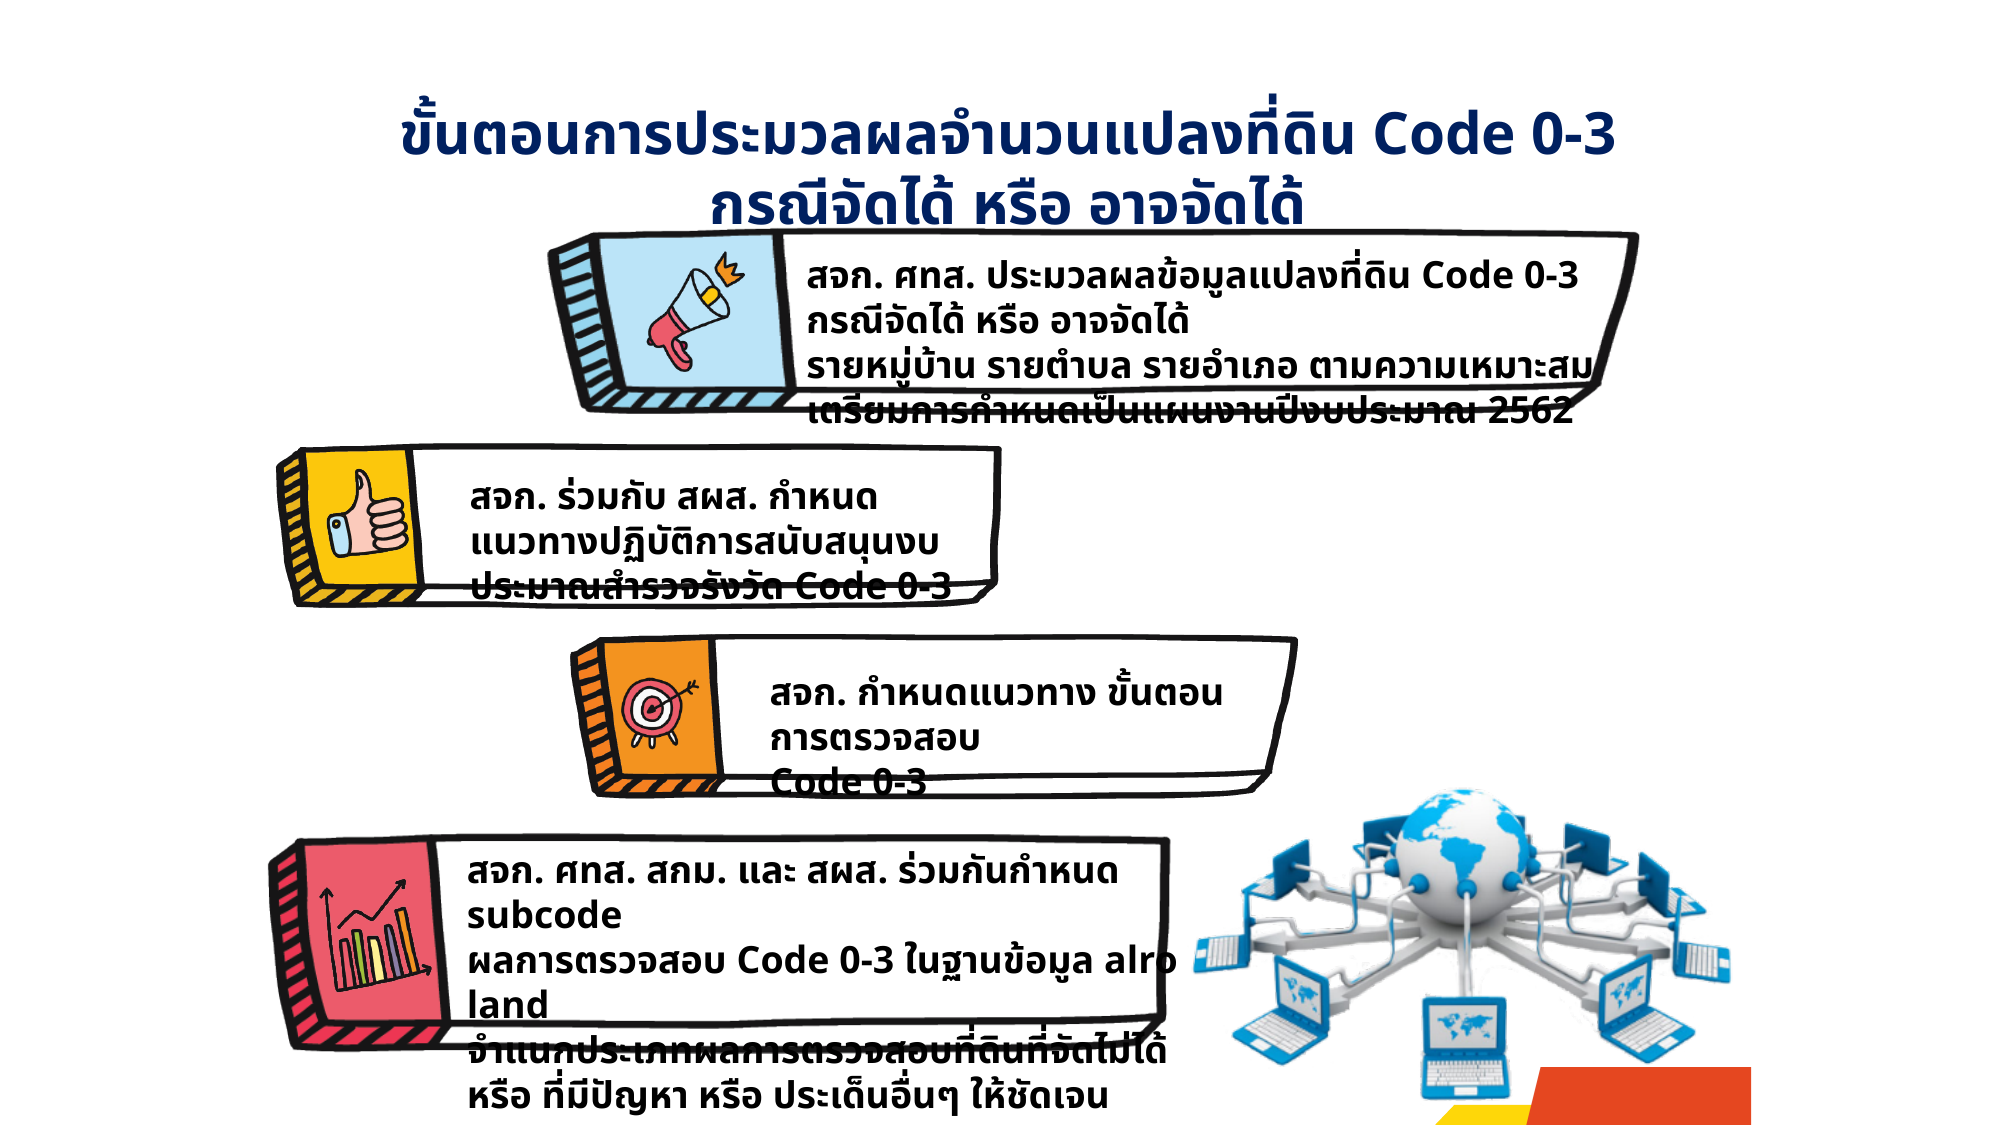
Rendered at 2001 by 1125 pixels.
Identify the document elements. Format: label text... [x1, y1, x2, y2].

picture [249, 430, 1403, 619]
picture [1426, 1058, 1502, 1086]
picture [145, 621, 1758, 1109]
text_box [1430, 1066, 1752, 1125]
text_box สจก. ศทส. สกม. และ สผส. ร่วมกันกำหนด subcode ผลการตรวจสอบ Code 0-3 ในฐานข้อมูล alro land จำแนกประเภทผลการตรวจสอบที่ดินที่จัดไม่ได้ หรือ ที่มีปัญหา หรือ ประเด็นอื่นๆ ให้ชัดเจน [452, 1063, 1223, 1124]
picture [510, 178, 1642, 428]
text_box ขั้นตอนการประมวลผลจำนวนแปลงที่ดิน Code 0-3 กรณีจัดได้ หรือ อาจจัดได้ [341, 88, 1676, 244]
